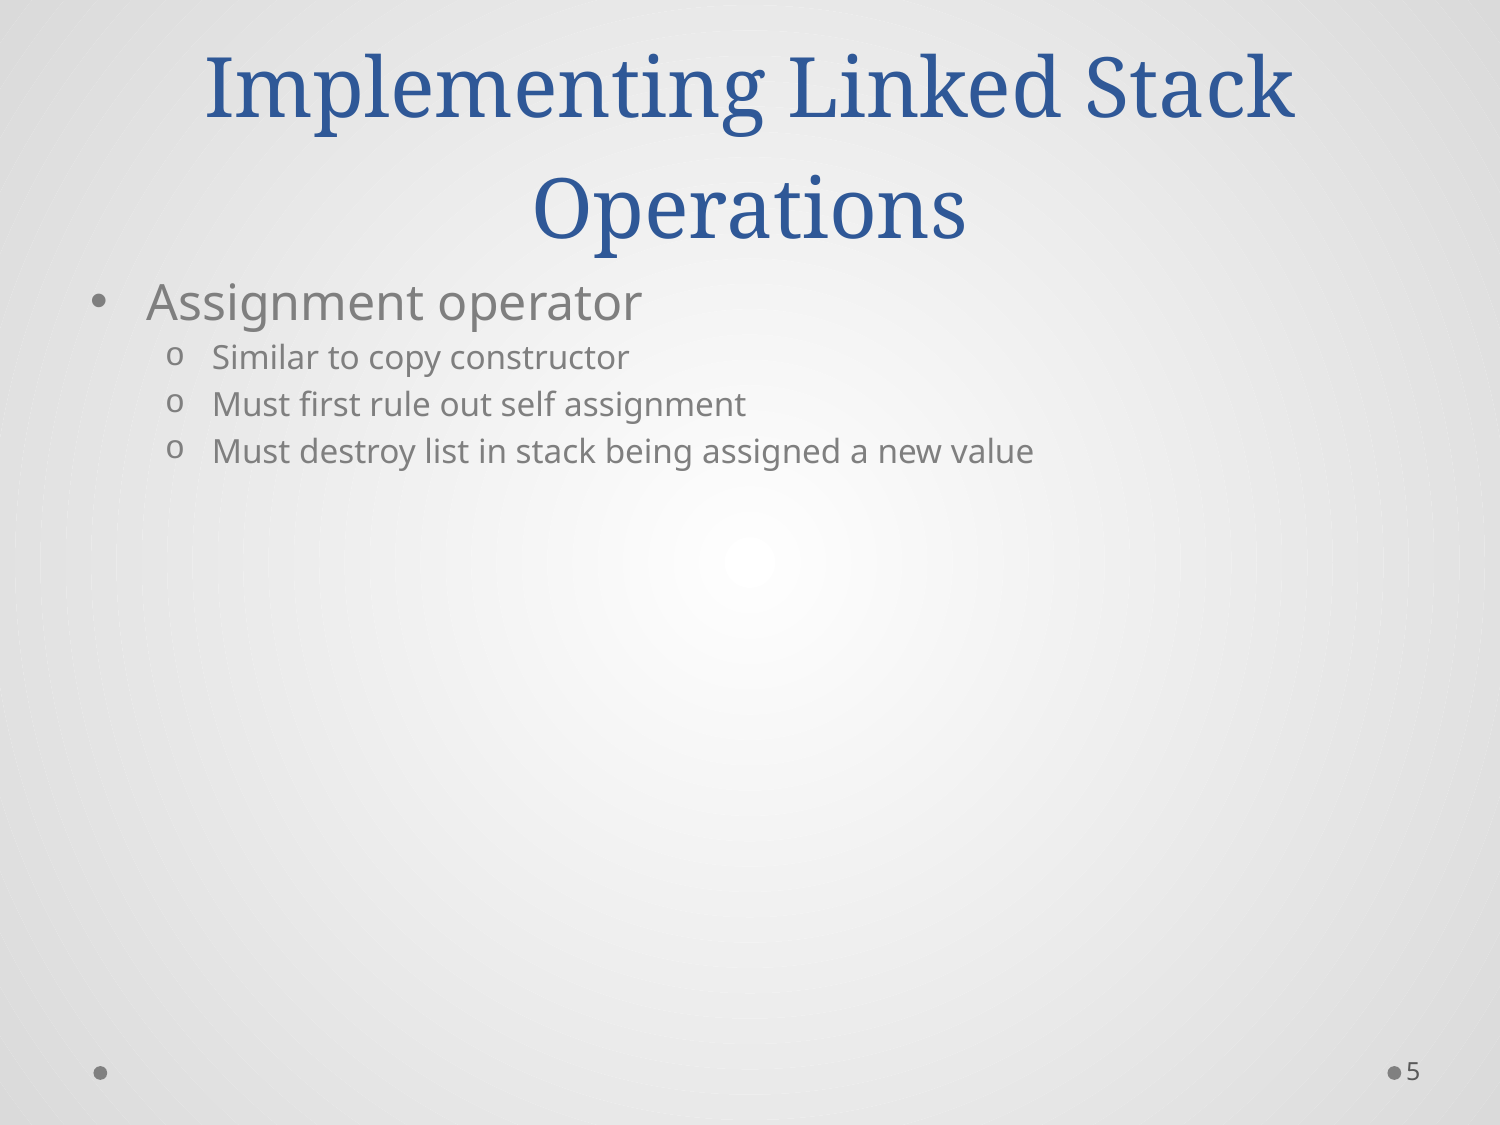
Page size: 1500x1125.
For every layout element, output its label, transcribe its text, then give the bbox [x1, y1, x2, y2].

slide_number 5 [1401, 1042, 1494, 1103]
title Implementing Linked Stack Operations [75, 0, 1425, 262]
list Assignment operator Similar to copy constructor Must first rule out self assignment Must destroy list in stack being assigned a new value [75, 262, 1425, 1005]
